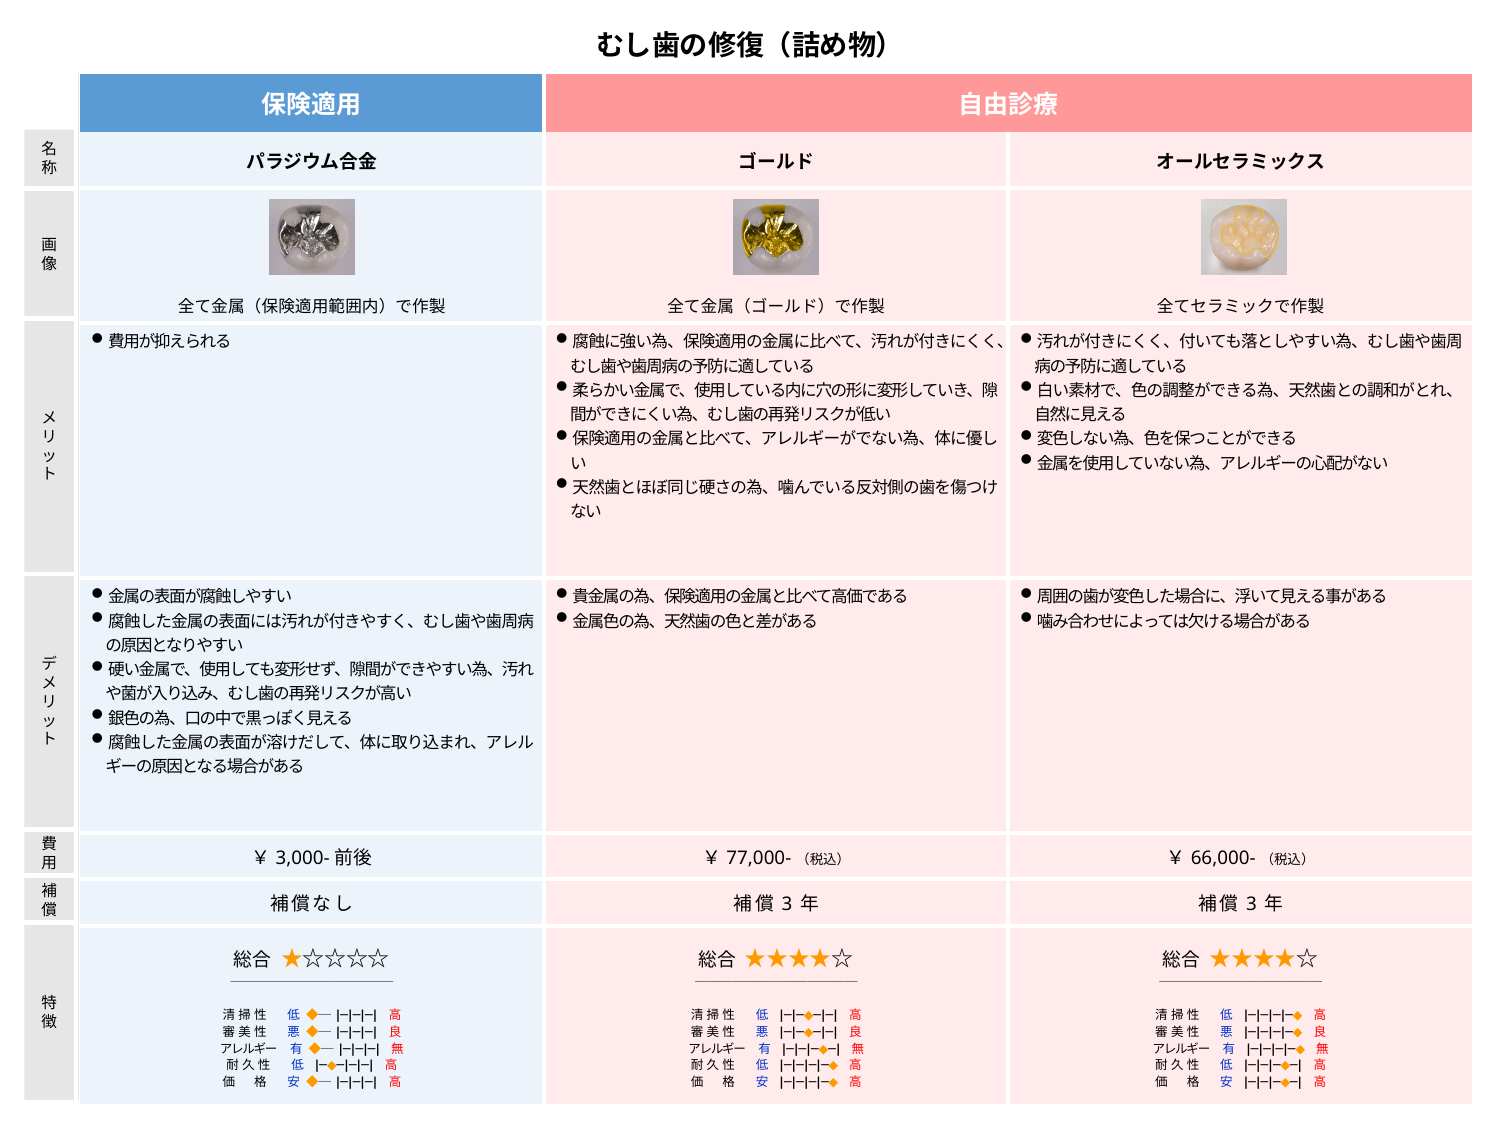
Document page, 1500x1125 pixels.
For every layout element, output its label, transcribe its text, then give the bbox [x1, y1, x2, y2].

table_cell 総合 ★☆☆☆☆ ───────────── 清掃性 低 ◆─|─|─|─| 高 審美性 悪 ◆─|─|─|─| 良 アレルギー 有 ◆─|─|─|─| 無 耐久性 低 |─◆─|─|─| 高 価 格 安 ◆─|─|─|─| 高 [80, 928, 542, 1104]
table_cell オールセラミックス [1010, 132, 1472, 186]
table_cell 補償なし [80, 881, 542, 924]
table_cell 総合 ★★★★☆ ───────────── 清掃性 低 |─|─|─|─◆ 高 審美性 悪 |─|─|─|─◆ 良 アレルギー 有 |─|─|─|─◆ 無 耐久性 低 |─|─|─◆─| 高 価 格 安 |─|─|─◆─| 高 [1010, 928, 1472, 1104]
text_box 特徴 [23, 923, 75, 1100]
table_cell ￥66,000-（税込） [1010, 835, 1472, 877]
text_box デメリット [23, 575, 75, 827]
table_cell 総合 ★★★★☆ ───────────── 清掃性 低 |─|─◆─|─| 高 審美性 悪 |─|─◆─|─| 良 アレルギー 有 |─|─|─◆─| 無 耐久性 低 |─|─|─|─◆ 高 価 格 安 |─|─|─|─◆ 高 [546, 928, 1006, 1104]
picture [733, 199, 819, 275]
table_cell ゴールド [546, 132, 1006, 186]
picture [1201, 199, 1287, 275]
table_cell 金属の表面が腐蝕しやすい 腐蝕した金属の表面には汚れが付きやすく、むし歯や歯周病の原因となりやすい 硬い金属で、使用しても変形せず、隙間ができやすい為、汚れや菌が入り込み、むし歯の再発リスクが高い 銀色の為、口の中で黒っぽく見える 腐蝕した金属の表面が溶けだして、体に取り込まれ、アレルギーの原因となる場合がある [80, 580, 542, 831]
table_cell 全てセラミックで作製 [1010, 190, 1472, 321]
picture [269, 199, 355, 275]
table_cell 汚れが付きにくく、付いても落としやすい為、むし歯や歯周病の予防に適している 白い素材で、色の調整ができる為、天然歯との調和がとれ、自然に見える 変色しない為、色を保つことができる 金属を使用していない為、アレルギーの心配がない [1010, 325, 1472, 576]
table_cell 全て金属（保険適用範囲内）で作製 [80, 190, 542, 321]
table_cell ￥77,000-（税込） [546, 835, 1006, 877]
table_cell パラジウム合金 [80, 132, 542, 186]
table_cell 補償3年 [546, 881, 1006, 924]
text_box 費用 [23, 831, 75, 874]
text_box 補償 [23, 878, 75, 921]
table_cell 費用が抑えられる [80, 325, 542, 576]
text_box 列を増減した際はこの線まで表を伸ばす [1474, 343, 1479, 756]
table_cell 腐蝕に強い為、保険適用の金属に比べて、汚れが付きにくく、むし歯や歯周病の予防に適している 柔らかい金属で、使用している内に穴の形に変形していき、隙間ができにくい為、むし歯の再発リスクが低い 保険適用の金属と比べて、アレルギーがでない為、体に優しい 天然歯とほぼ同じ硬さの為、噛んでいる反対側の歯を傷つけない [546, 325, 1006, 576]
text_box 画像 [23, 191, 75, 316]
table_cell 周囲の歯が変色した場合に、浮いて見える事がある 噛み合わせによっては欠ける場合がある [1010, 580, 1472, 831]
table_cell ￥3,000-前後 [80, 835, 542, 877]
text_box 名称 [23, 129, 75, 186]
table_header 自由診療 [546, 74, 1472, 132]
text_box メリット [23, 320, 75, 571]
table_cell 補償3年 [1010, 881, 1472, 924]
text_box むし歯の修復（詰め物） [511, 25, 989, 64]
table_cell 貴金属の為、保険適用の金属と比べて高価である 金属色の為、天然歯の色と差がある [546, 580, 1006, 831]
table_header 保険適用 [80, 74, 542, 132]
table_cell 全て金属（ゴールド）で作製 [546, 190, 1006, 321]
